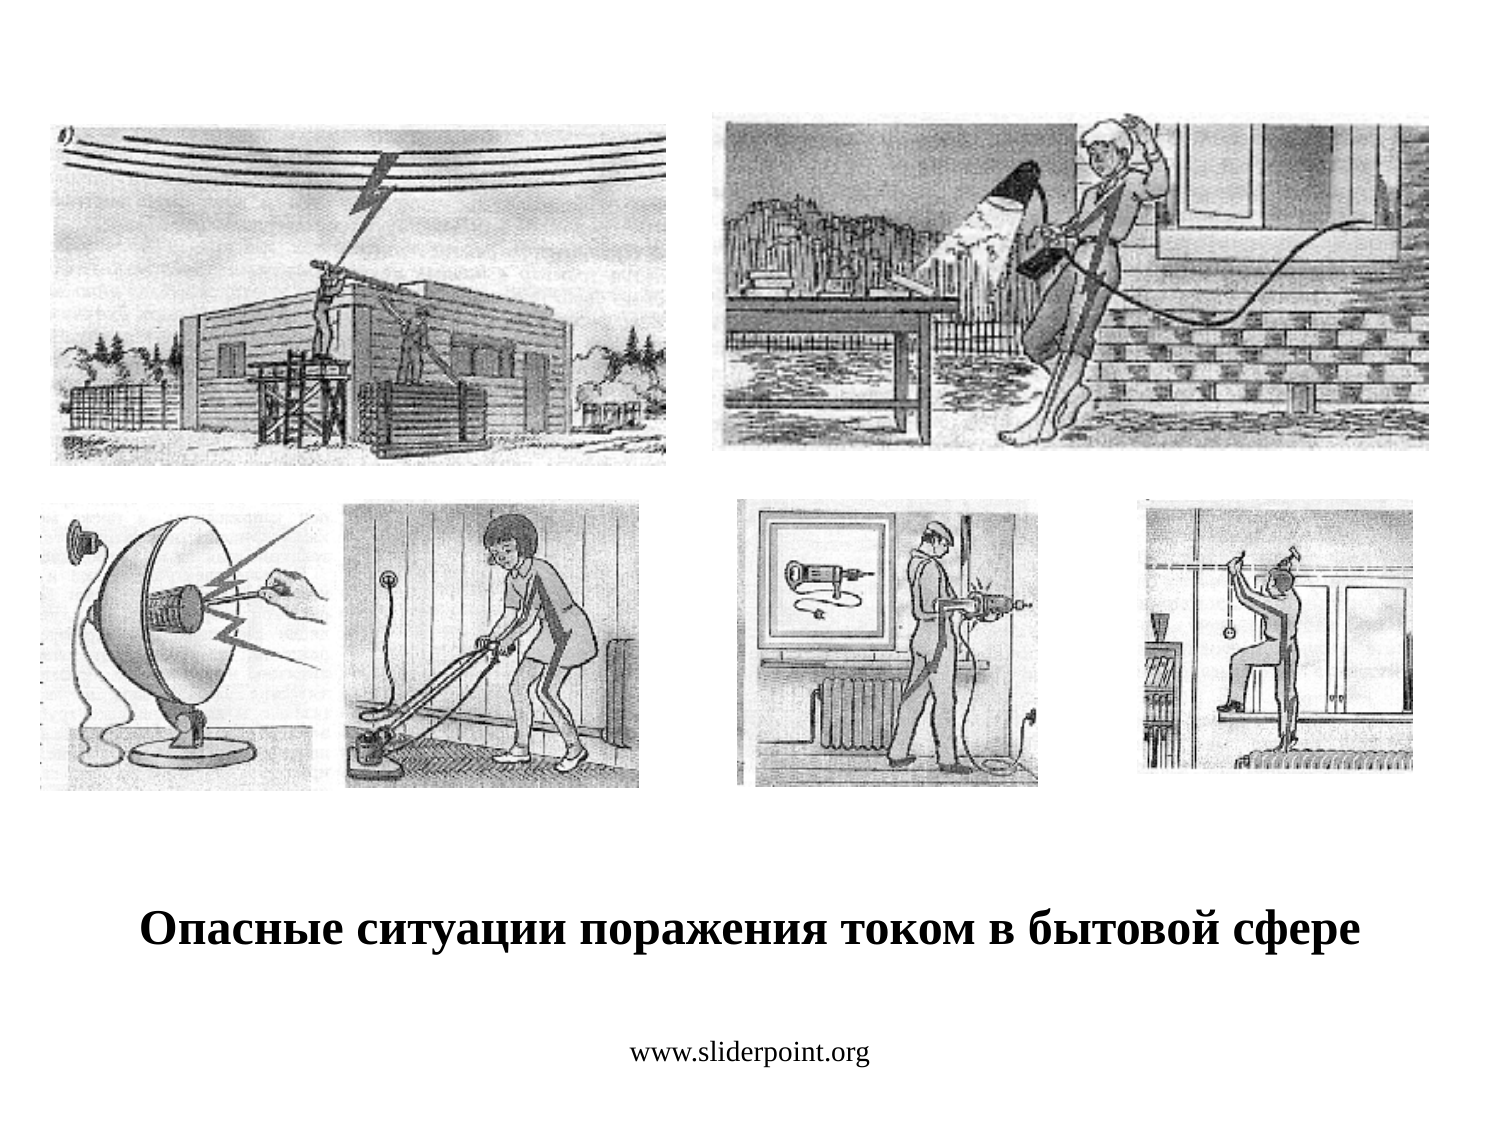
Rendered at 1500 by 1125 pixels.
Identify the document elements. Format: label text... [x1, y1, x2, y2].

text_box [49, 124, 666, 466]
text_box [1137, 499, 1413, 774]
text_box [40, 503, 333, 791]
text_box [712, 112, 1429, 452]
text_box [737, 499, 1038, 787]
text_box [337, 499, 640, 789]
text_box Опасные ситуации поражения током в бытовой сфере [0, 887, 1500, 963]
footer www.sliderpoint.org [512, 1024, 988, 1101]
